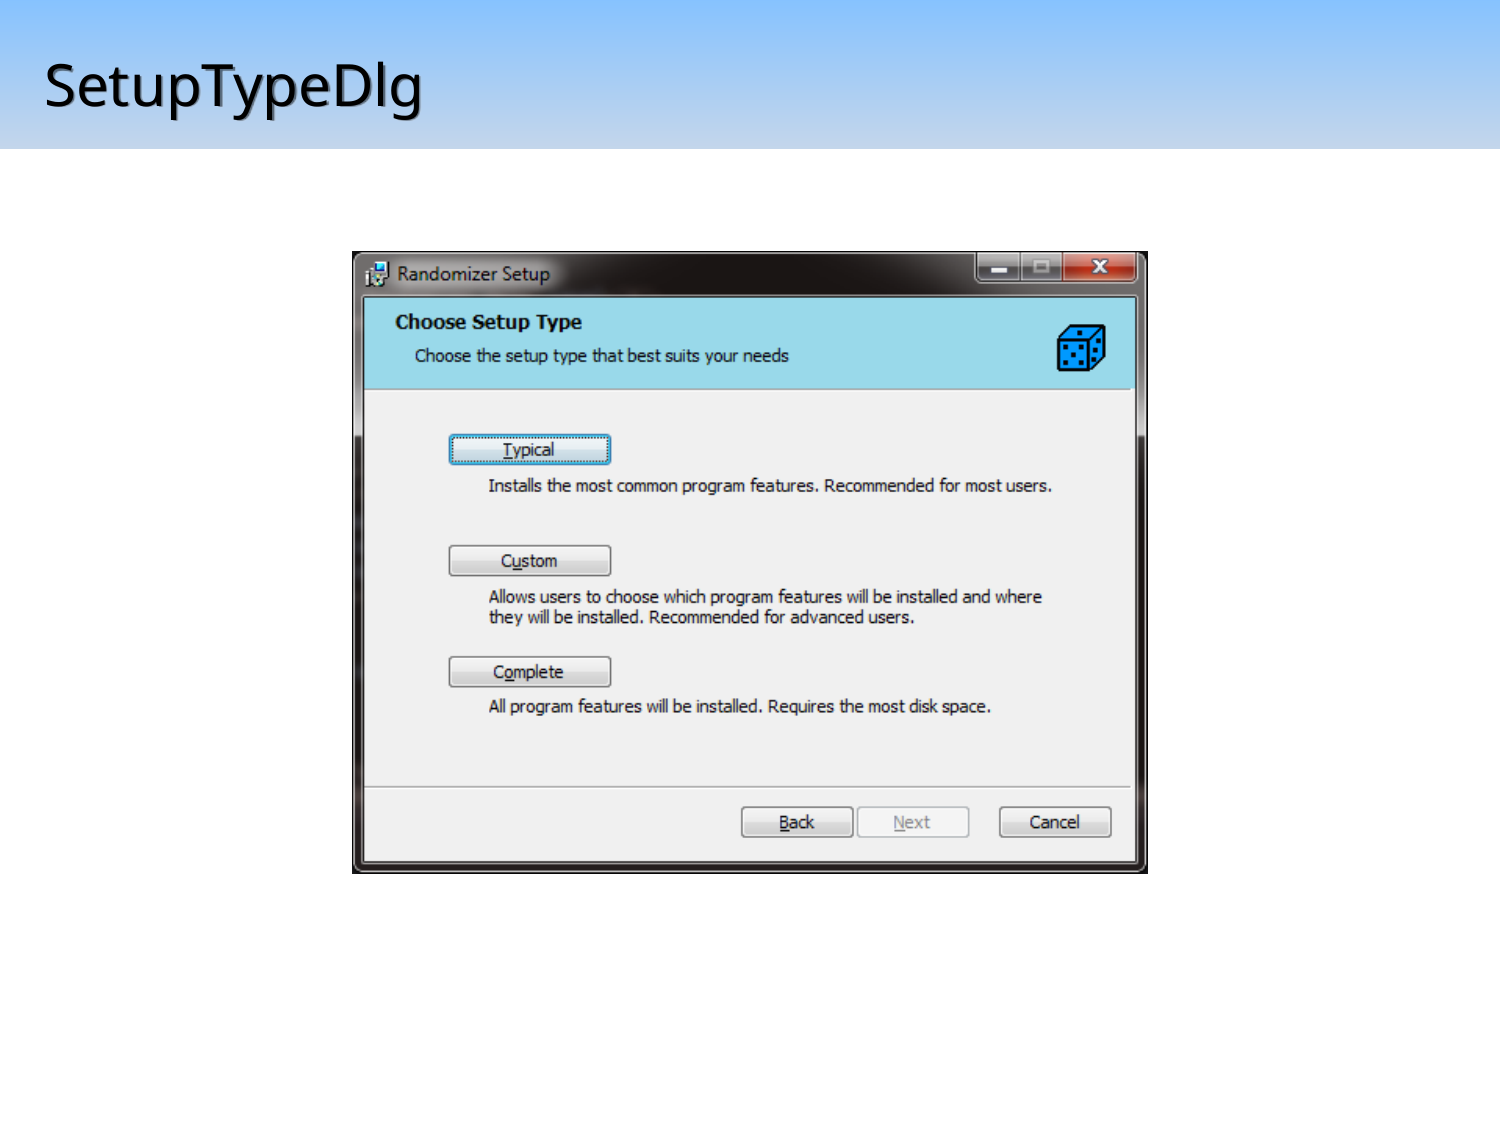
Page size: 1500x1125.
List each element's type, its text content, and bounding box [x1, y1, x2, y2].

title SetupTypeDlg [29, 29, 1471, 138]
picture [352, 251, 1148, 874]
